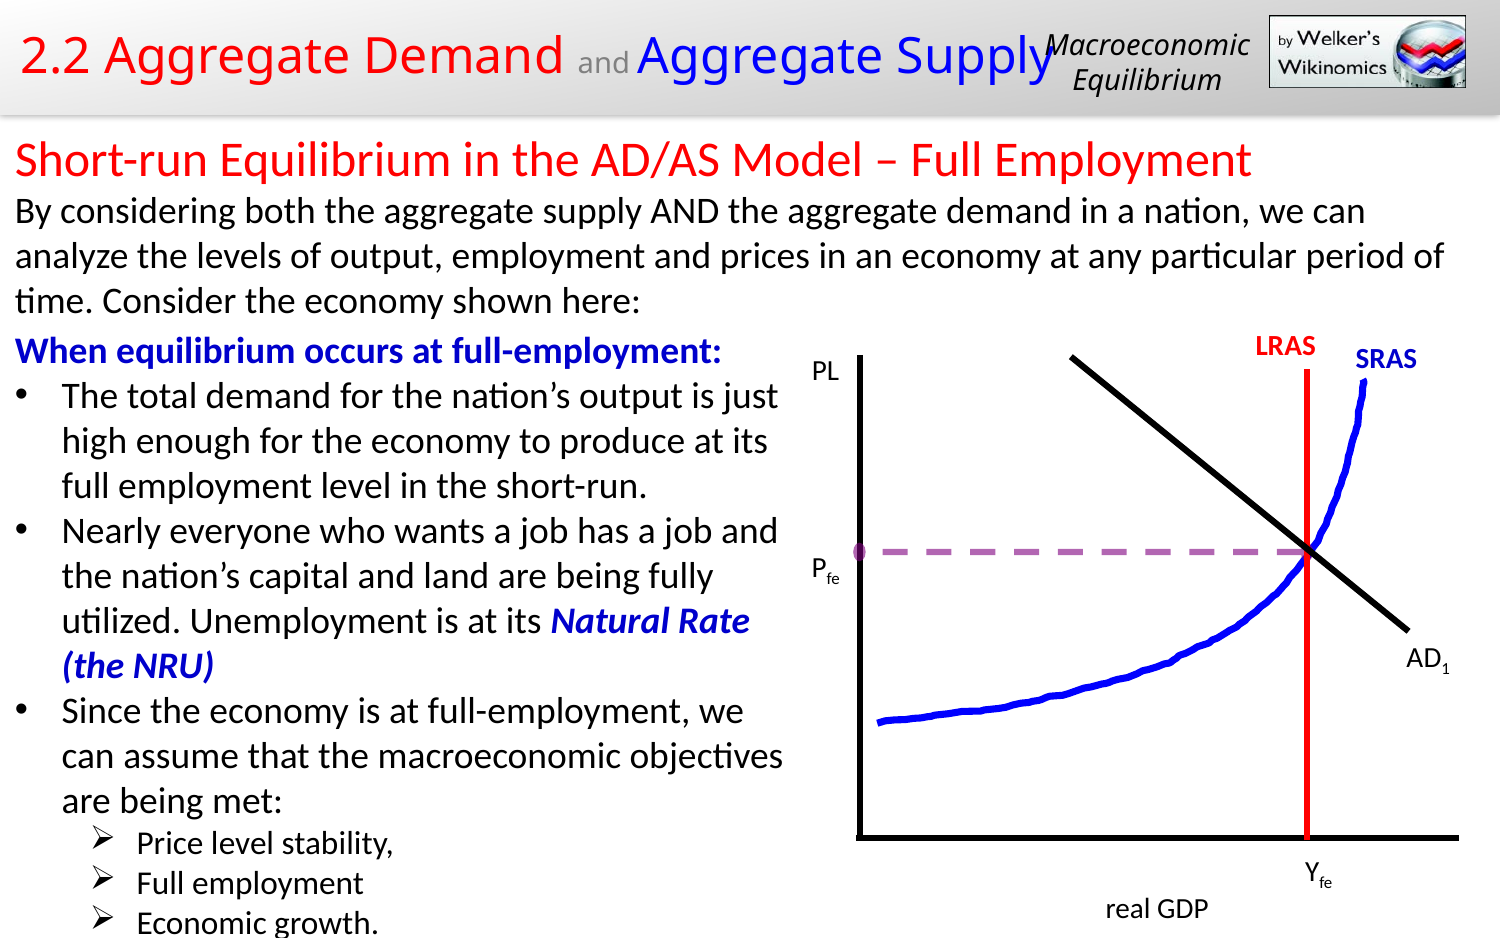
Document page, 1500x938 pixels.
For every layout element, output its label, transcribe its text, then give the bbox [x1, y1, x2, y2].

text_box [796, 318, 1500, 933]
text_box Short-run Equilibrium in the AD/AS Model – Full Employment By considering both the aggregate supply AND the aggregate demand in a nation, we can analyze the levels of output, employment and prices in an economy at any particular period of time. Consider the economy shown here: [0, 123, 1500, 319]
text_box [0, 0, 1500, 115]
text_box When equilibrium occurs at full-employment: The total demand for the nation’s output is just high enough for the economy to produce at its full employment level in the short-run. Nearly everyone who wants a job has a job and the nation’s capital and land are being fully utilized. Unemployment is at its Natural Rate (the NRU) Since the economy is at full-employment, we can assume that the macroeconomic objectives are being met: Price level stability, Full employment Economic growth. [0, 319, 794, 938]
